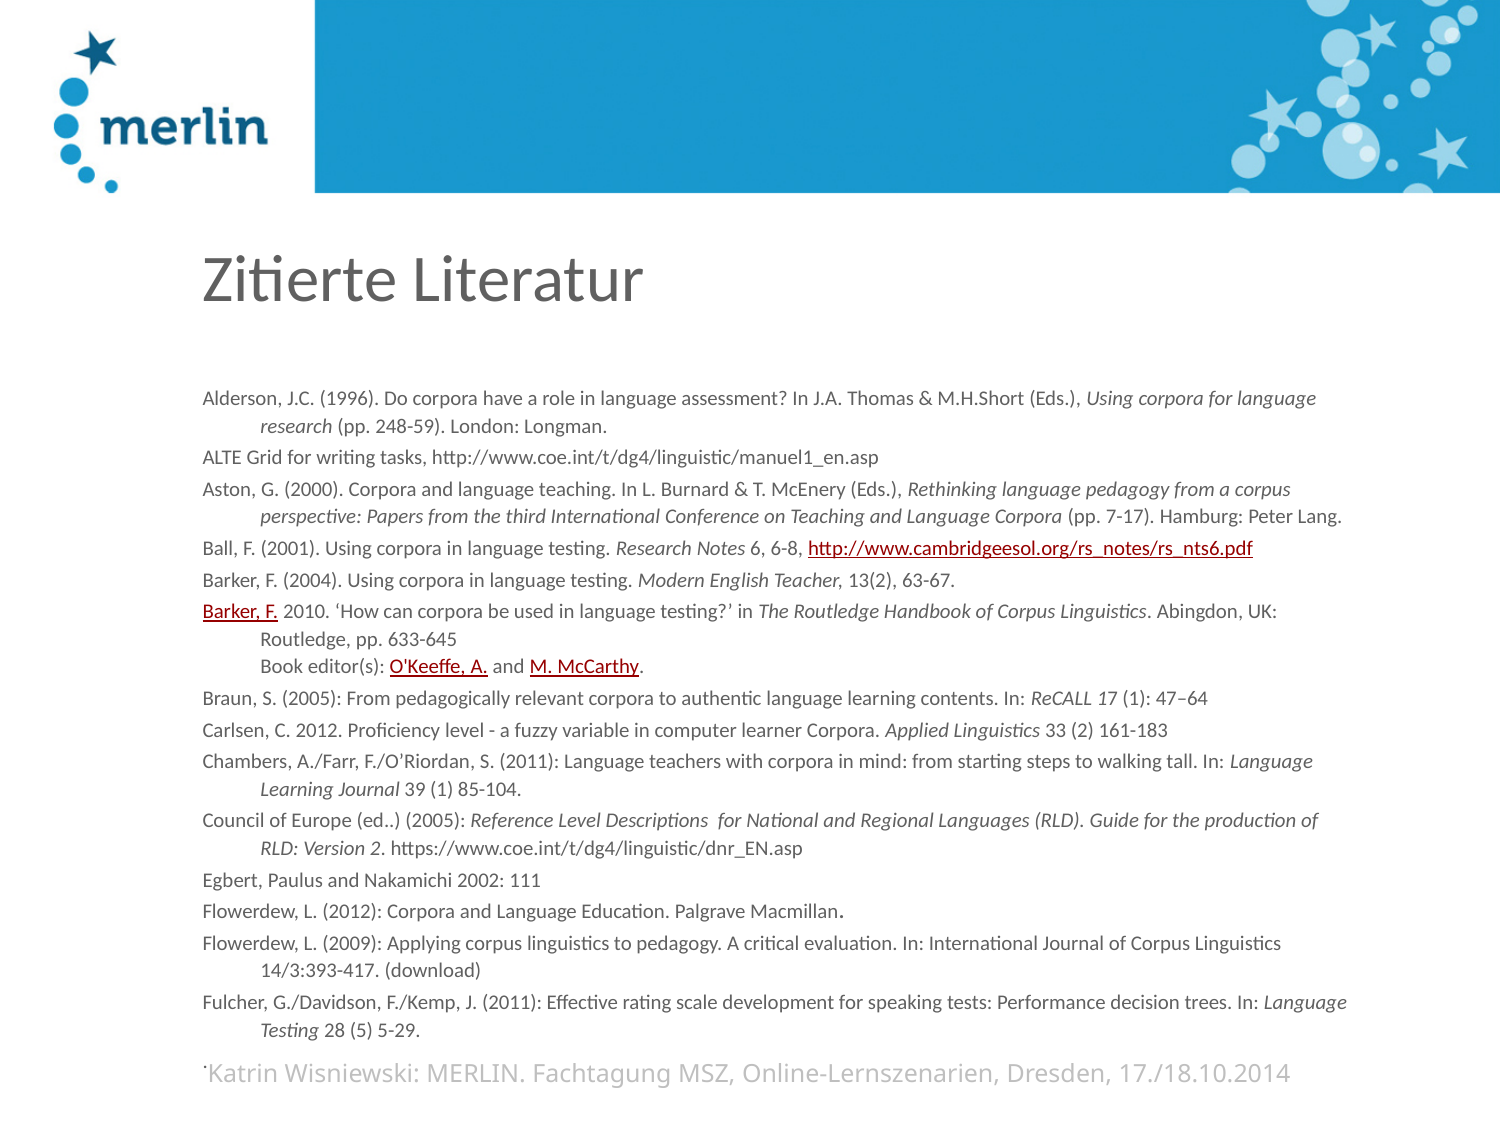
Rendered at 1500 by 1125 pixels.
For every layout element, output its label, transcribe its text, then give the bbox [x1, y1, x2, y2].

title Zitierte Literatur [187, 200, 1400, 350]
picture [0, 0, 1500, 1125]
list Alderson, J.C. (1996). Do corpora have a role in language assessment? In J.A. Thomas & M.H.Short (Eds.), Using corpora for language research (pp. 248-59). London: Longman. ALTE Grid for writing tasks, http://www.coe.int/t/dg4/linguistic/manuel1_en.asp Aston, G. (2000). Corpora and language teaching. In L. Burnard & T. McEnery (Eds.), Rethinking language pedagogy from a corpus perspective: Papers from the third International Conference on Teaching and Language Corpora (pp. 7-17). Hamburg: Peter Lang. Ball, F. (2001). Using corpora in language testing. Research Notes 6, 6-8, http://www.cambridgeesol.org/rs_notes/rs_nts6.pdf Barker, F. (2004). Using corpora in language testing. Modern English Teacher, 13(2), 63-67. Barker, F. 2010. ‘How can corpora be used in language testing?’ in The Routledge Handbook of Corpus Linguistics. Abingdon, UK: Routledge, pp. 633-645 Book editor(s): O'Keeffe, A. and M. McCarthy. Braun, S. (2005): From pedagogically relevant corpora to authentic language learning contents. In: ReCALL 17 (1): 47–64 Carlsen, C. 2012. Proficiency level - a fuzzy variable in computer learner Corpora. Applied Linguistics 33 (2) 161-183 Chambers, A./Farr, F./O’Riordan, S. (2011): Language teachers with corpora in mind: from starting steps to walking tall. In: Language Learning Journal 39 (1) 85-104. Council of Europe (ed..) (2005): Reference Level Descriptions for National and Regional Languages (RLD). Guide for the production of RLD: Version 2. https://www.coe.int/t/dg4/linguistic/dnr_EN.asp Egbert, Paulus and Nakamichi 2002: 111 Flowerdew, L. (2012): Corpora and Language Education. Palgrave Macmillan. Flowerdew, L. (2009): Applying corpus linguistics to pedagogy. A critical evaluation. In: International Journal of Corpus Linguistics 14/3:393-417. (download) Fulcher, G./Davidson, F./Kemp, J. (2011): Effective rating scale development for speaking tests: Performance decision trees. In: Language Testing 28 (5) 5-29. . [187, 375, 1363, 1013]
